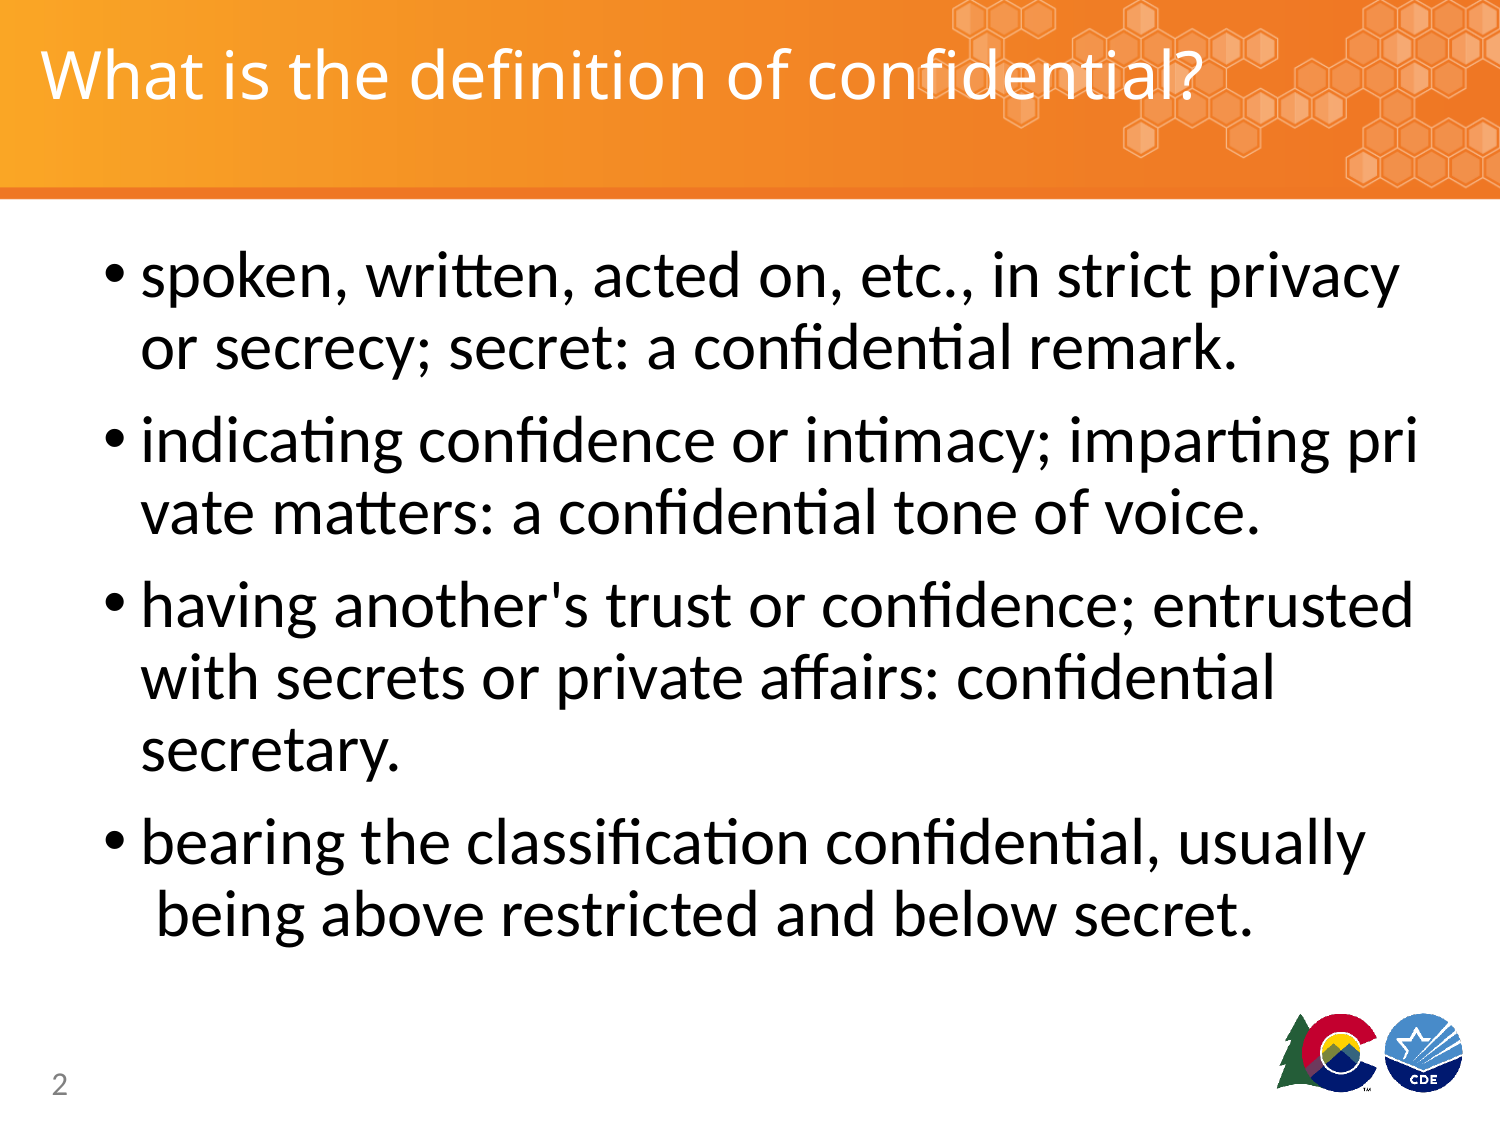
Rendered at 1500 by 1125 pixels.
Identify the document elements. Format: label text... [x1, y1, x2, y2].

picture [0, 0, 1500, 200]
slide_number 2 [36, 1054, 375, 1115]
title What is the definition of confidential? [40, 41, 1437, 166]
picture [1275, 1012, 1463, 1093]
list spoken, written, acted on, etc., in strict privacy or secrecy; secret: a confidential remark. indicating confidence or intimacy; imparting private matters: a confidential tone of voice. having another's trust or confidence; entrusted with secrets or private affairs: confidential secretary. bearing the classification confidential, usually being above restricted and below secret. [103, 239, 1437, 1002]
